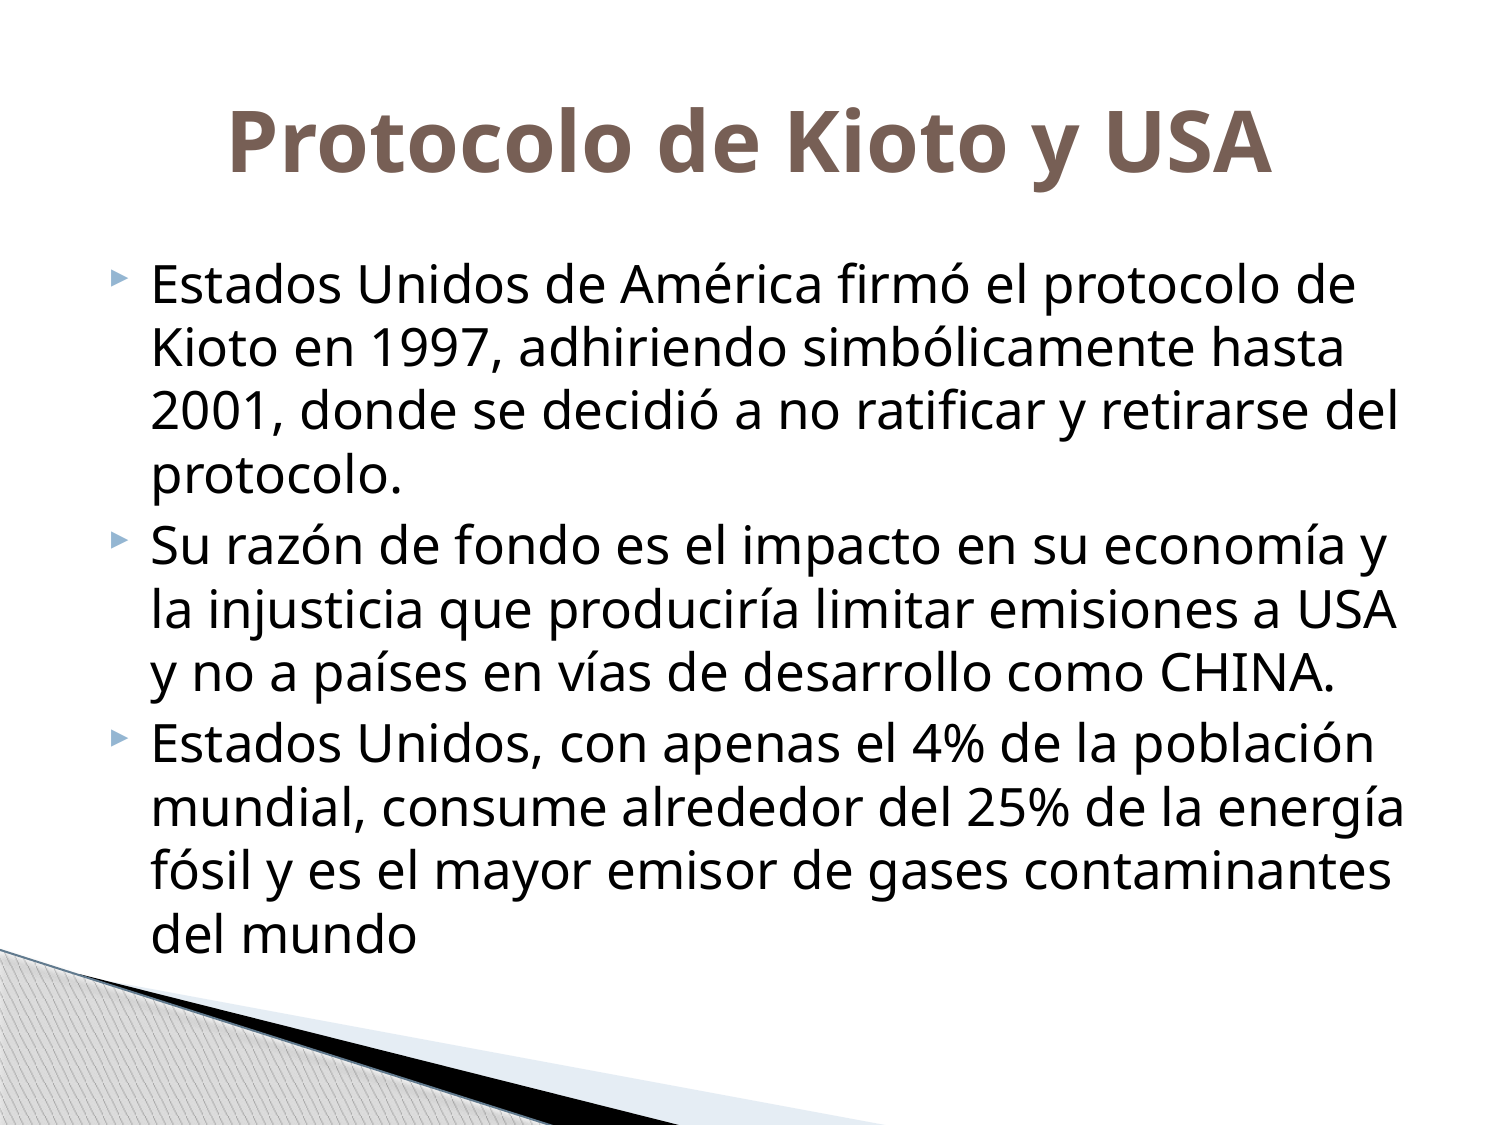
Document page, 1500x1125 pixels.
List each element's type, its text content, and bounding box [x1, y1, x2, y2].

title Protocolo de Kioto y USA [75, 45, 1425, 233]
list Estados Unidos de América firmó el protocolo de Kioto en 1997, adhiriendo simbólicamente hasta 2001, donde se decidió a no ratificar y retirarse del protocolo. Su razón de fondo es el impacto en su economía y la injusticia que produciría limitar emisiones a USA y no a países en vías de desarrollo como CHINA. Estados Unidos, con apenas el 4% de la población mundial, consume alrededor del 25% de la energía fósil y es el mayor emisor de gases contaminantes del mundo [75, 243, 1425, 986]
